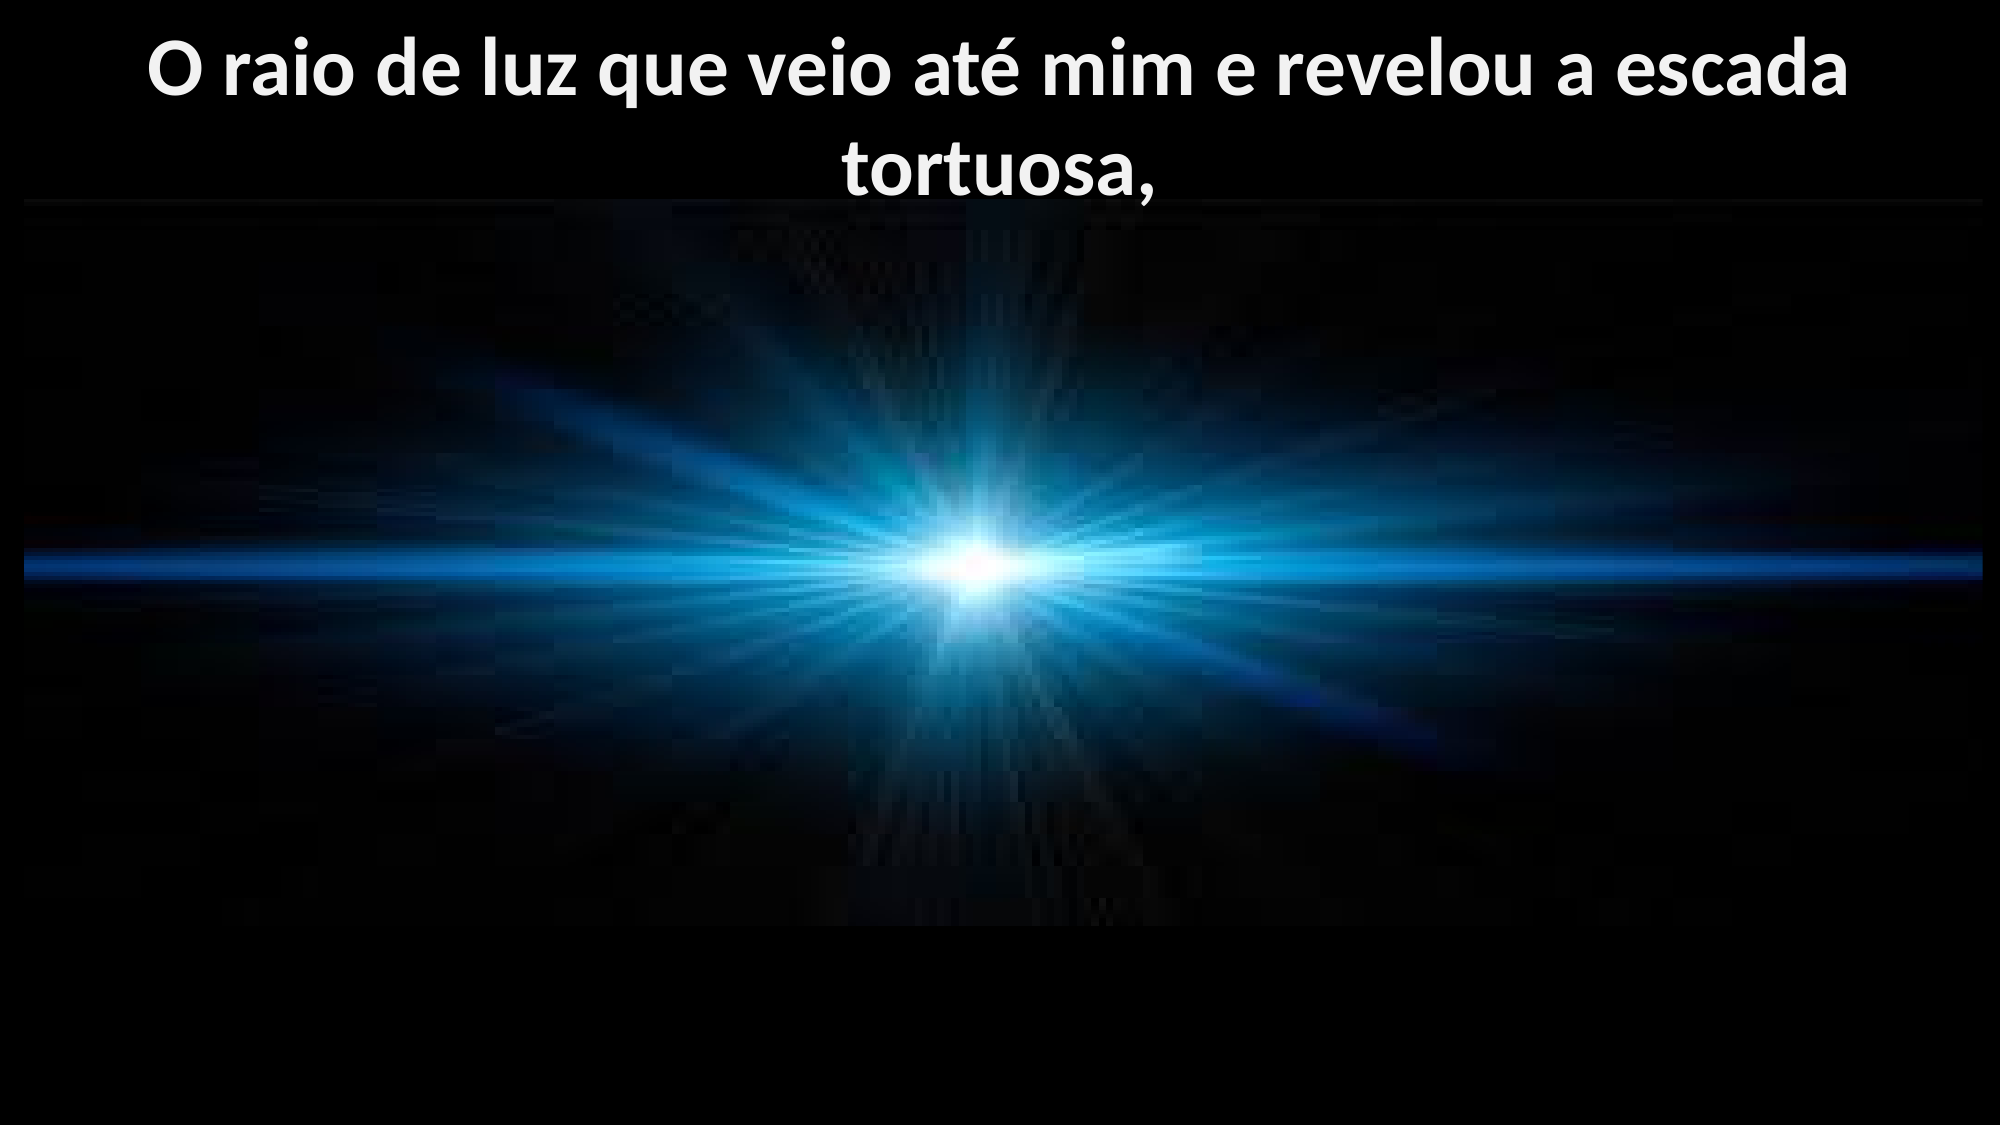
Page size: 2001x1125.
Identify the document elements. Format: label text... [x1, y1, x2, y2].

text_box O raio de luz que veio até mim e revelou a escada tortuosa, [41, 4, 1959, 199]
picture [24, 199, 1983, 926]
